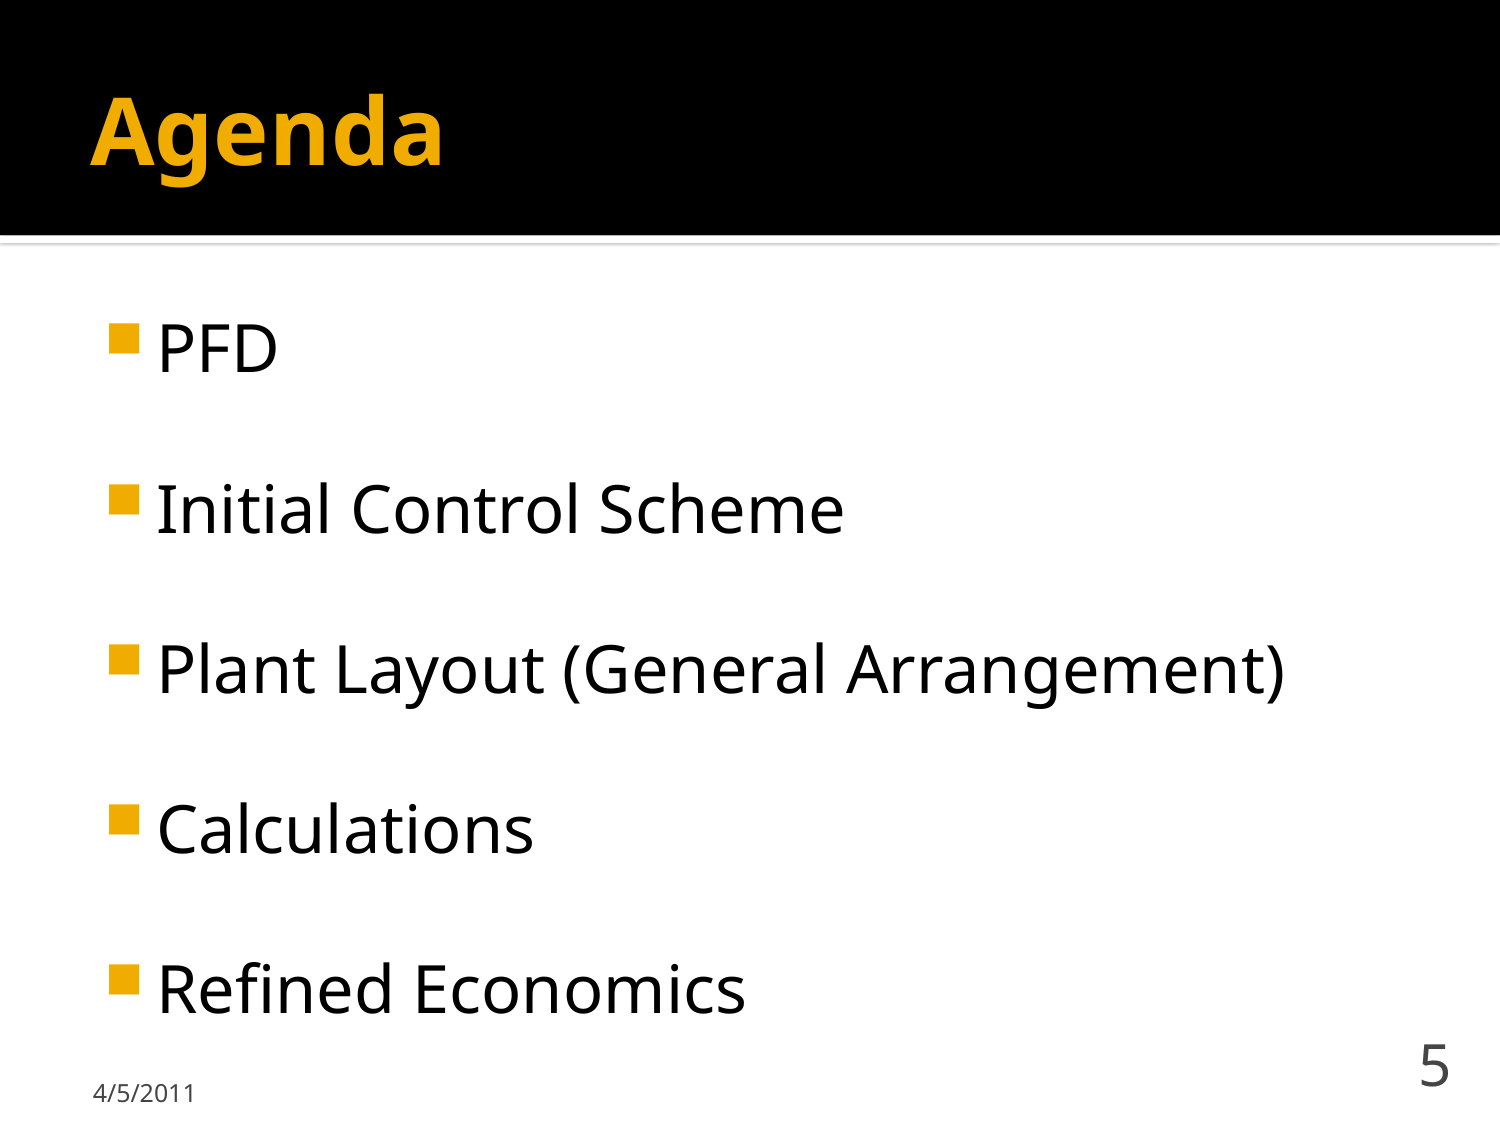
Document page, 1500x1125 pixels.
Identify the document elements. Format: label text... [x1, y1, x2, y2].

list PFD Initial Control Scheme Plant Layout (General Arrangement) Calculations Refined Economics [75, 291, 1425, 1050]
slide_number 5 [1345, 1062, 1467, 1108]
title Agenda [75, 25, 1425, 231]
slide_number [75, 1062, 425, 1108]
